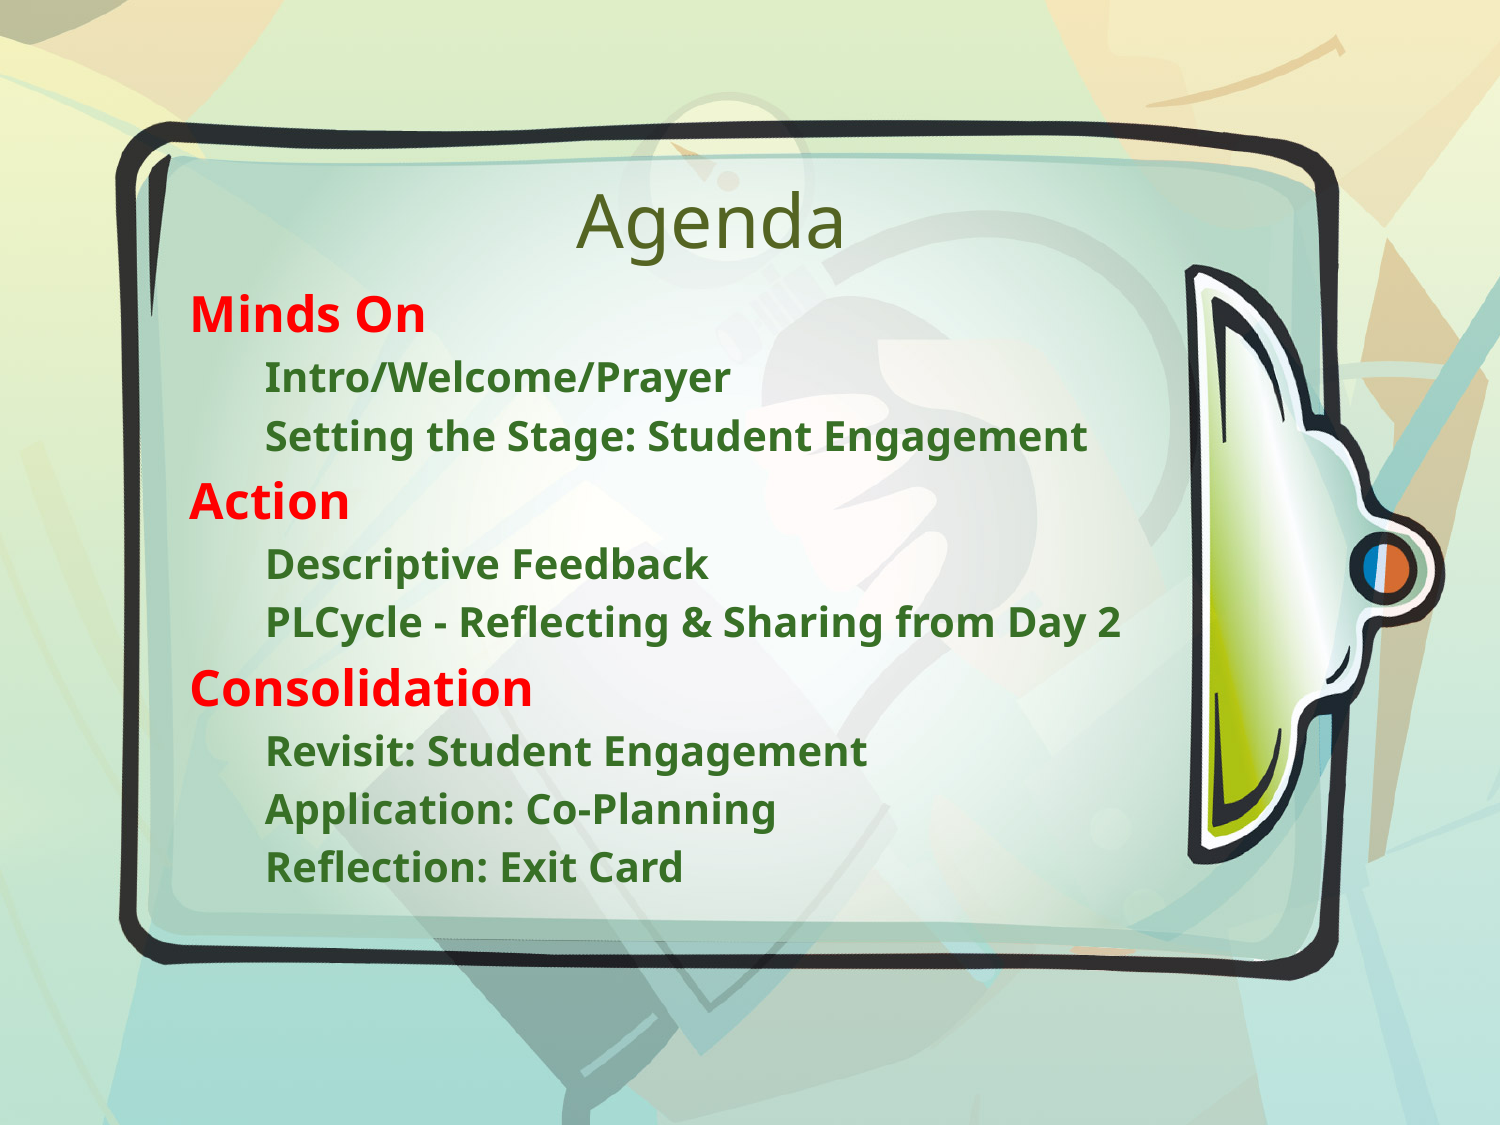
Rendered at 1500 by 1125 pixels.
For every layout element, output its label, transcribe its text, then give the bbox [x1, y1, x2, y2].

list Minds On Intro/Welcome/Prayer Setting the Stage: Student Engagement Action Descriptive Feedback PLCycle - Reflecting & Sharing from Day 2 Consolidation Revisit: Student Engagement Application: Co-Planning Reflection: Exit Card [174, 274, 1176, 1038]
title Agenda [174, 162, 1251, 276]
picture [0, 0, 1500, 1125]
